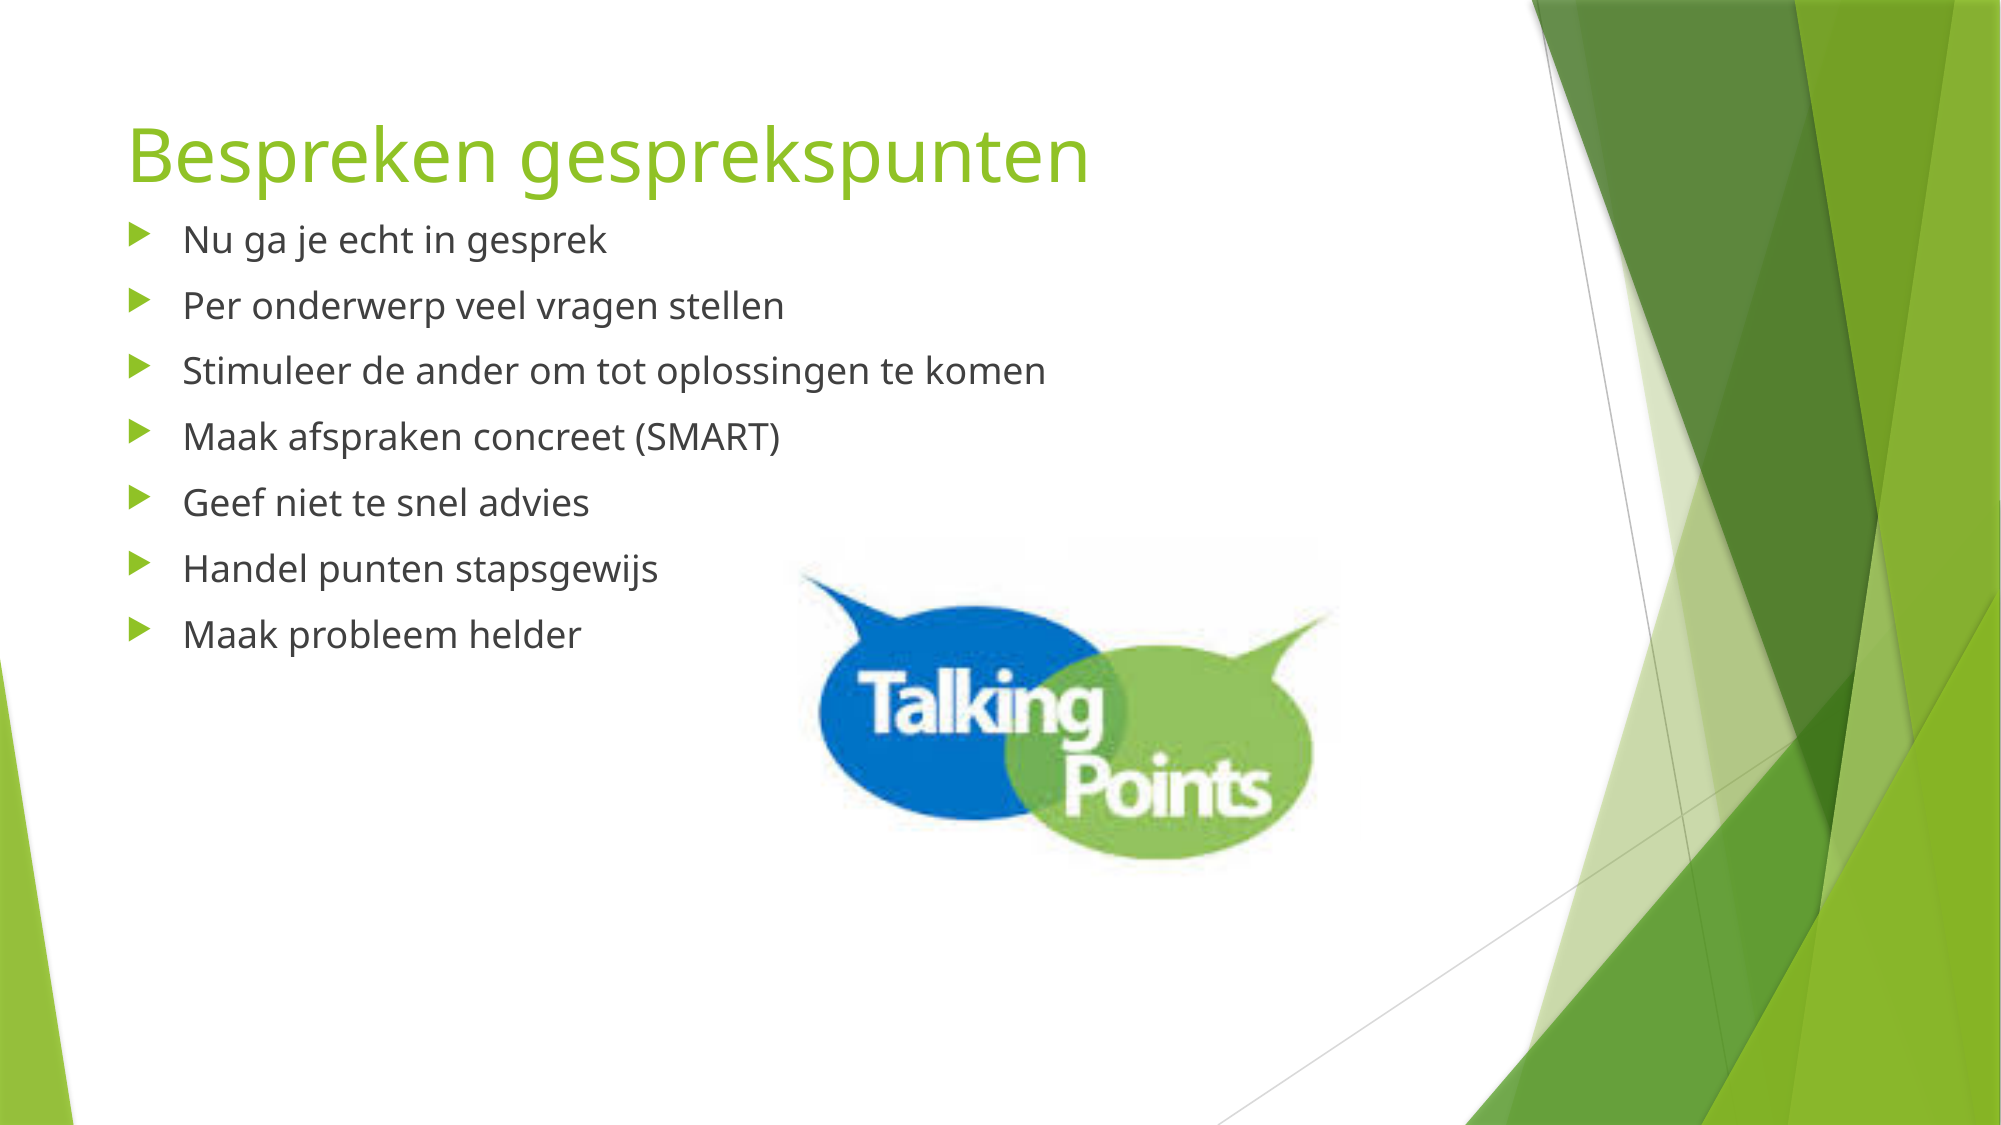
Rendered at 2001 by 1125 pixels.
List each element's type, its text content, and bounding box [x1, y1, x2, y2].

title Bespreken gesprekspunten [111, 99, 1522, 208]
picture [776, 516, 1362, 940]
list Nu ga je echt in gesprek Per onderwerp veel vragen stellen Stimuleer de ander om tot oplossingen te komen Maak afspraken concreet (SMART) Geef niet te snel advies Handel punten stapsgewijs Maak probleem helder [111, 208, 1522, 845]
